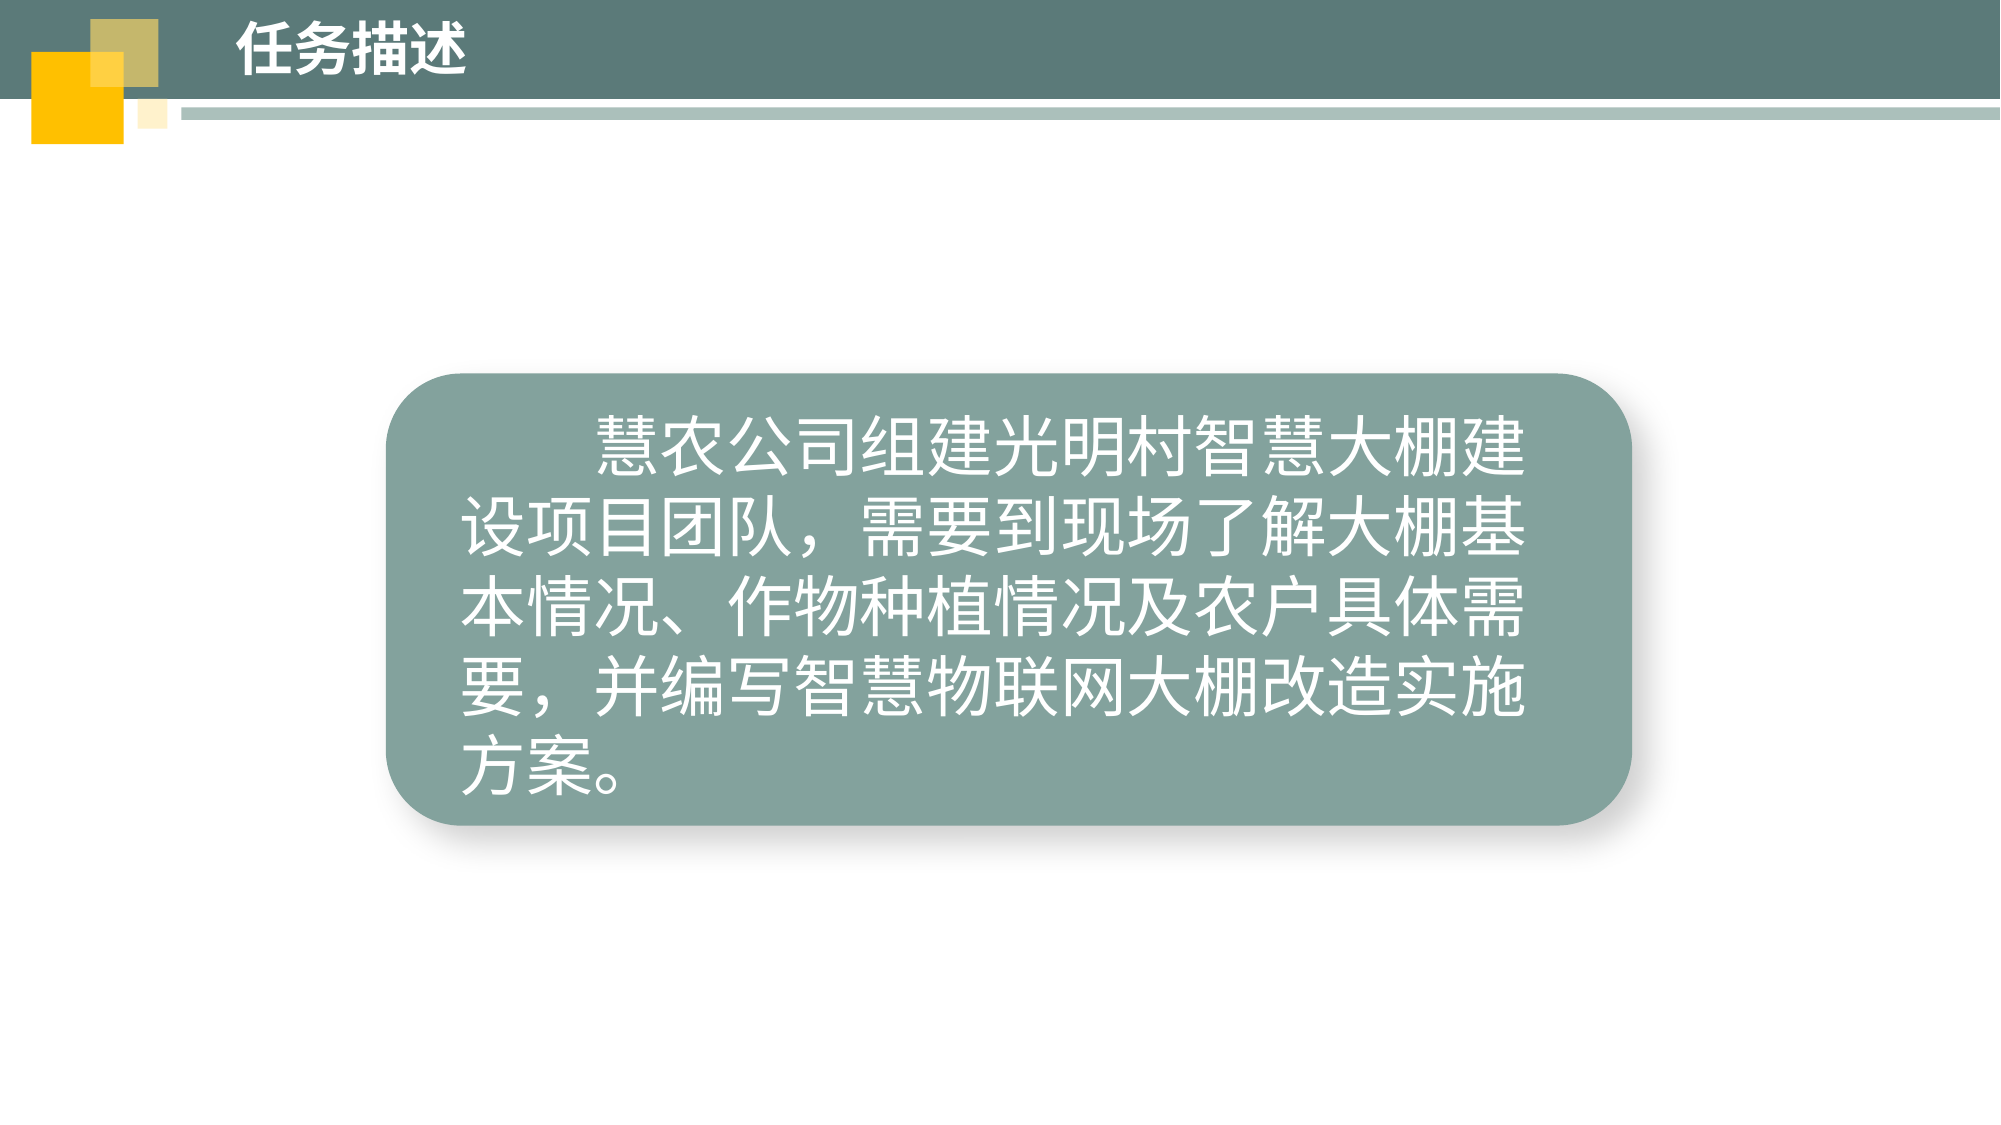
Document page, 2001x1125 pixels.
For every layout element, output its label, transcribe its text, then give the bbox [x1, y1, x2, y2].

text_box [0, 0, 2000, 145]
text_box [385, 373, 1633, 826]
text_box 慧农公司组建光明村智慧大棚建设项目团队，需要到现场了解大棚基本情况、作物种植情况及农户具体需要，并编写智慧物联网大棚改造实施方案。 [444, 397, 1594, 812]
